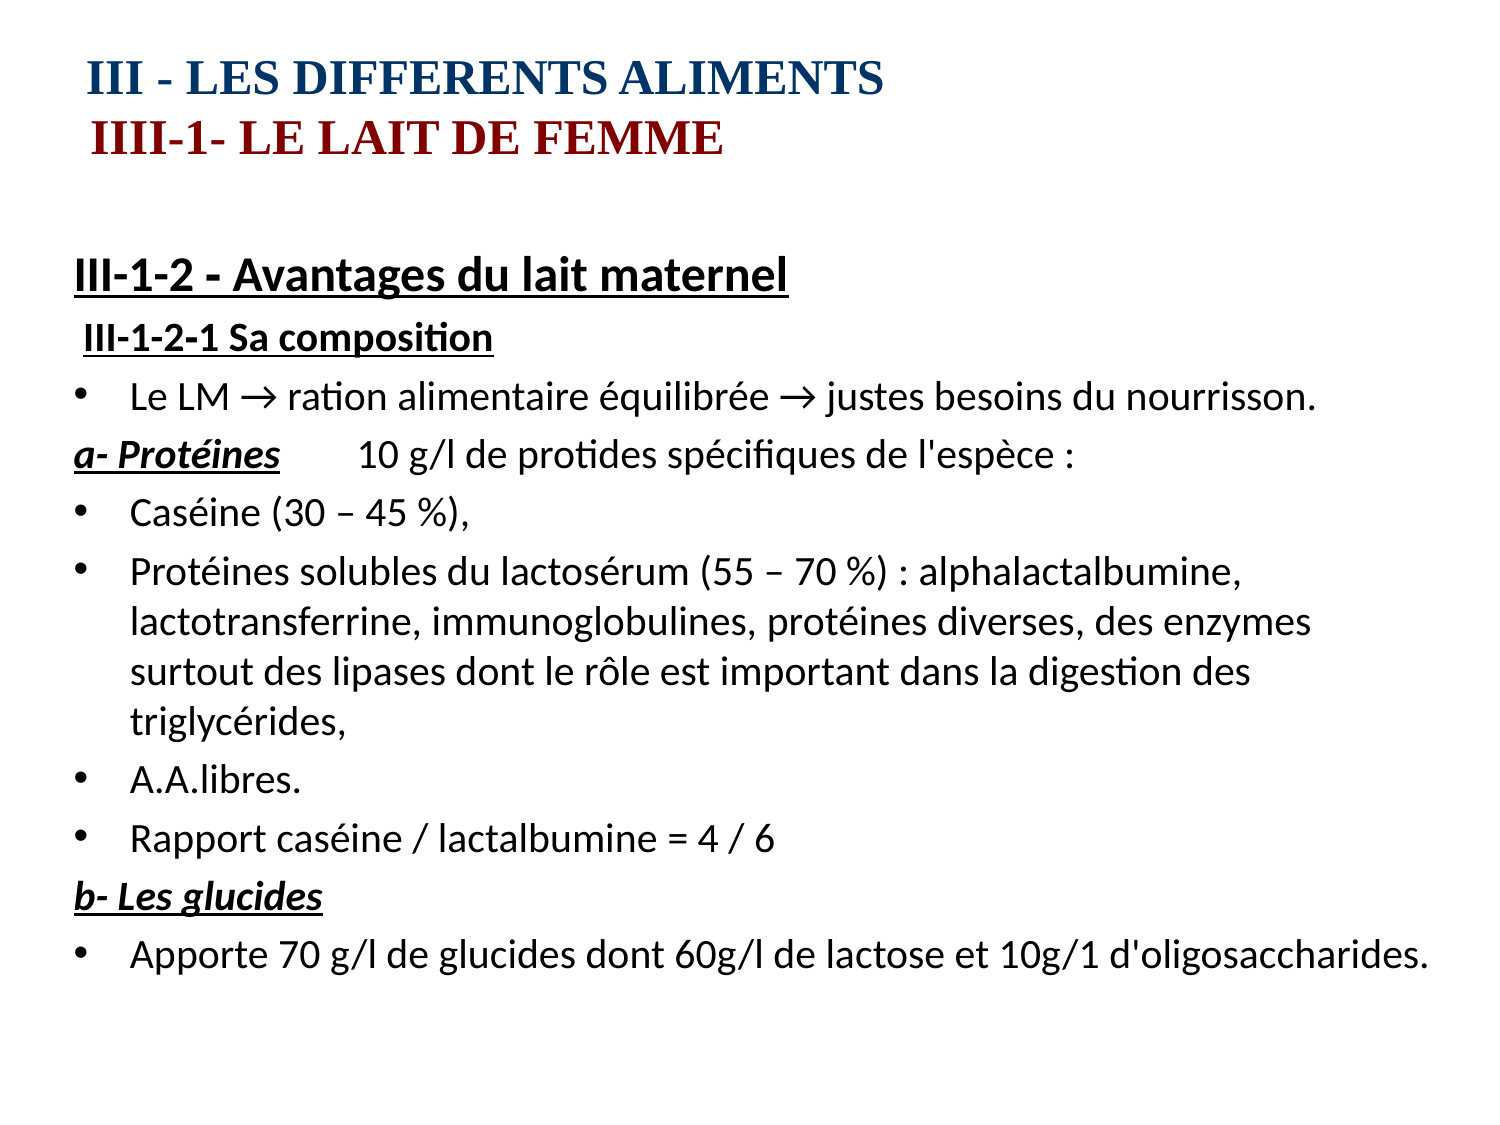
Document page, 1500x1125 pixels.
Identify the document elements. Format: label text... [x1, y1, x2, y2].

title III ‑ LES DIFFERENTS ALIMENTS IIII-1‑ LE LAIT DE FEMME [0, 70, 1351, 259]
list III-1-2 ‑ Avantages du lait maternel III-1-2‑1 Sa composition Le LM → ration alimentaire équilibrée → justes besoins du nourrisson. a- Protéines 10 g/l de protides spécifiques de l'espèce : Caséine (30 – 45 %), Protéines solubles du lactosérum (55 – 70 %) : alphalactalbumine, lactotransferrine, immunoglobulines, protéines diverses, des enzymes surtout des lipases dont le rôle est important dans la digestion des triglycérides, A.A.libres. Rapport caséine / lactalbumine = 4 / 6 b- Les glucides Apporte 70 g/l de glucides dont 60g/l de lactose et 10g/1 d'oligosaccharides. [58, 234, 1454, 1044]
